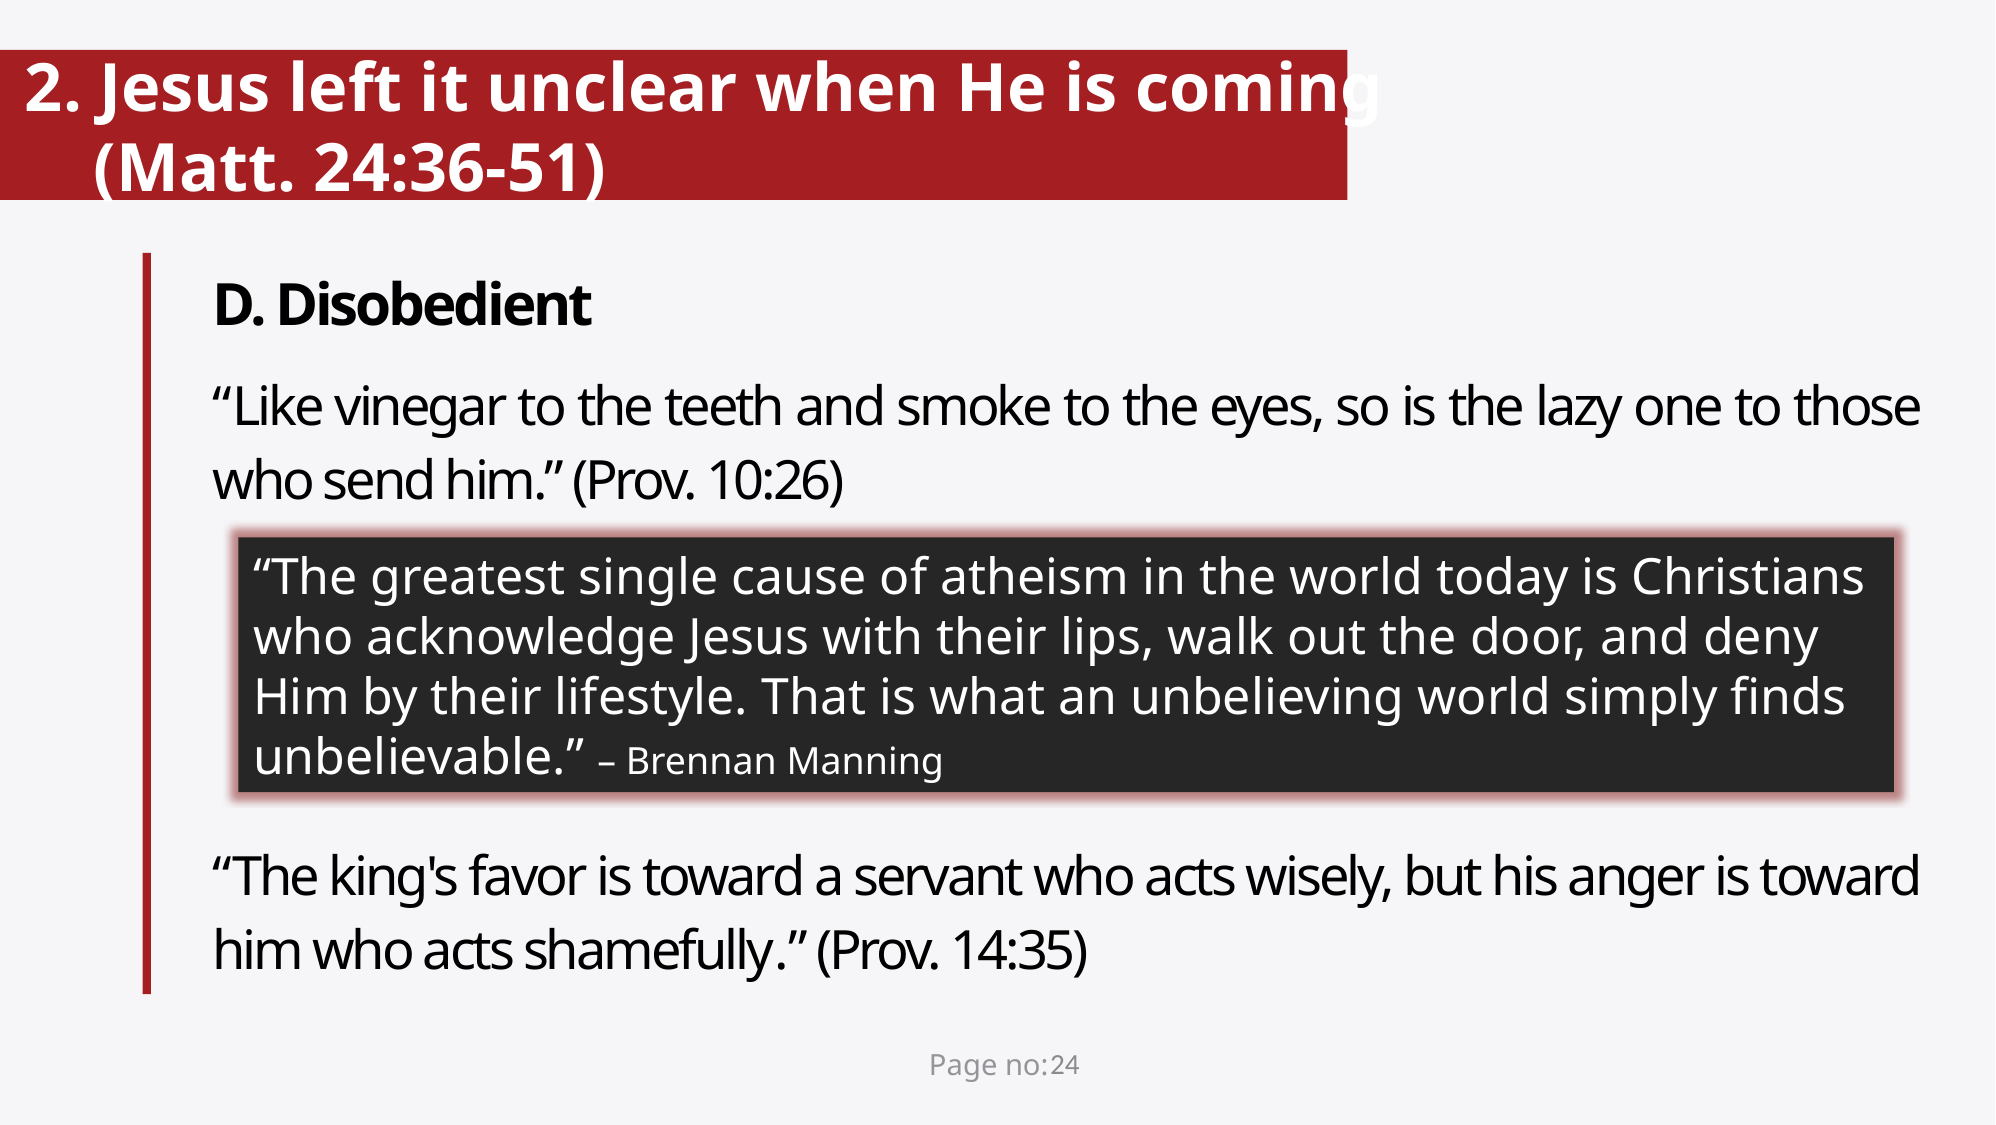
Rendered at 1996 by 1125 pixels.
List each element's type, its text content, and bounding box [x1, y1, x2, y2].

subtitle D. Disobedient “Like vinegar to the teeth and smoke to the eyes, so is the lazy one to those who send him.” (Prov. 10:26) “The king's favor is toward a servant who acts wisely, but his anger is toward him who acts shamefully.” (Prov. 14:35) [197, 249, 1936, 1000]
text_box “The greatest single cause of atheism in the world today is Christians who acknowledge Jesus with their lips, walk out the door, and deny Him by their lifestyle. That is what an unbelieving world simply finds unbelievable.” – Brennan Manning [238, 537, 1894, 793]
title 2. Jesus left it unclear when He is coming (Matt. 24:36-51) [10, 62, 1806, 188]
